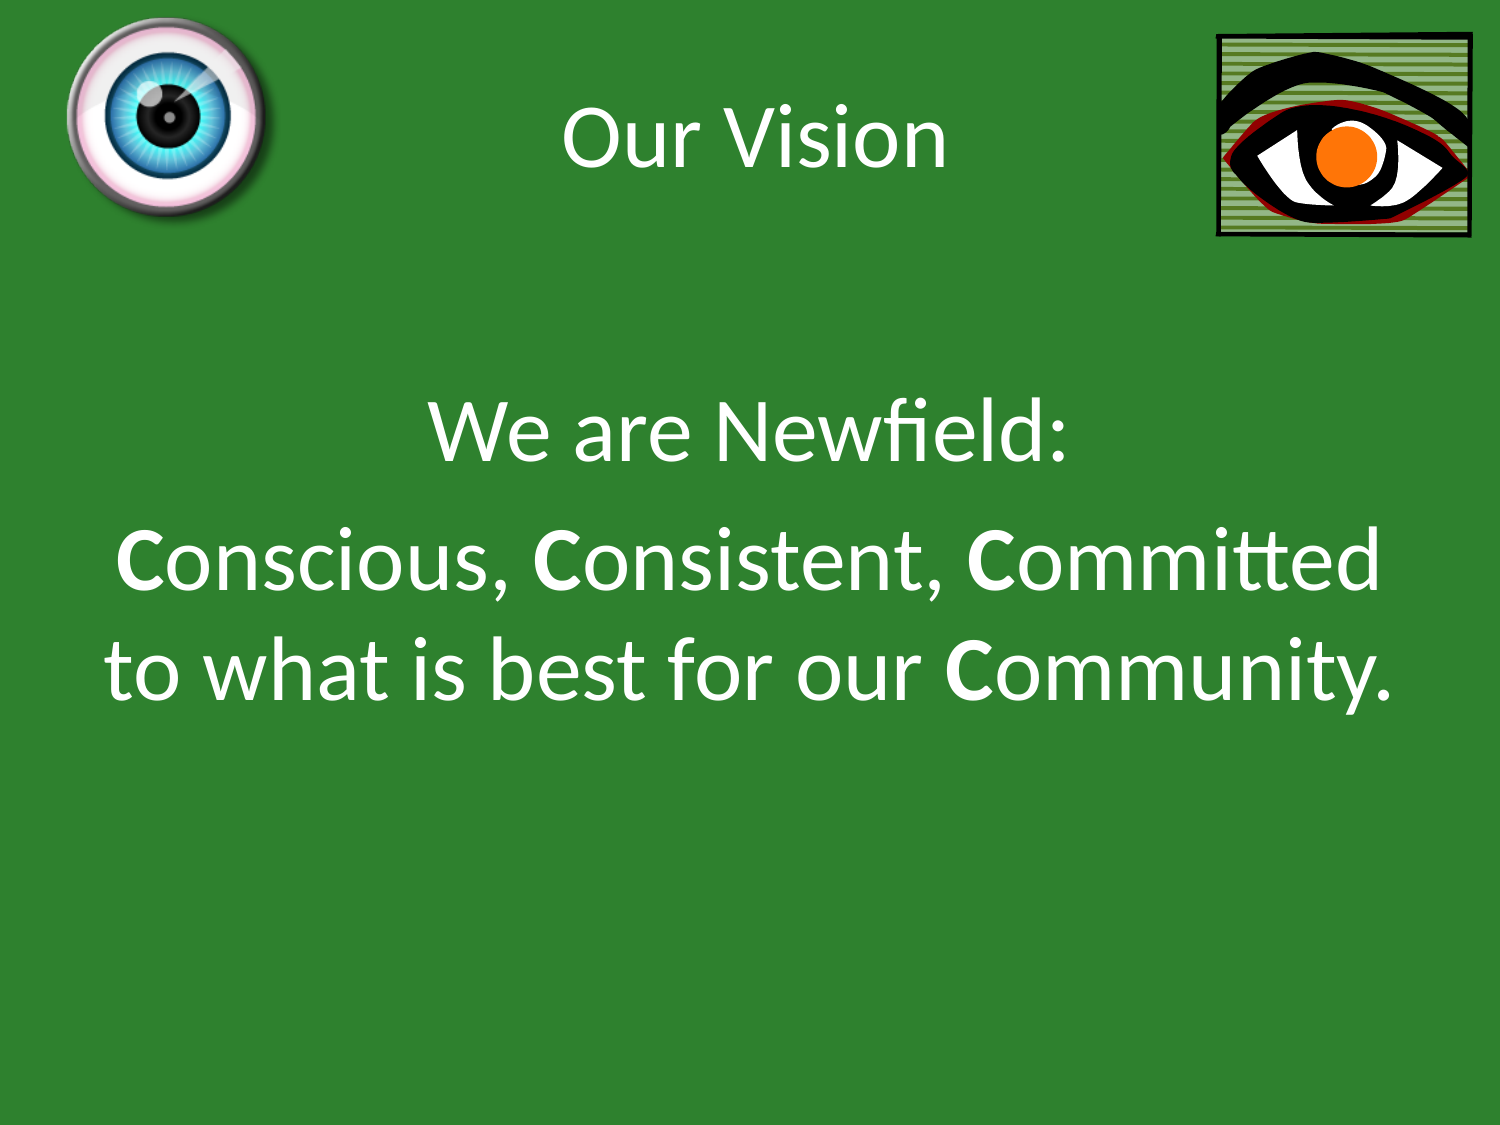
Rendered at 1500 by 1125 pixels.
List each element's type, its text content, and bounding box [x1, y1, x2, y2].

list We are Newfield: Conscious, Consistent, Committed to what is best for our Community. [75, 362, 1425, 788]
picture [1215, 31, 1474, 238]
picture [49, 0, 288, 238]
title Our Vision [437, 37, 1075, 225]
